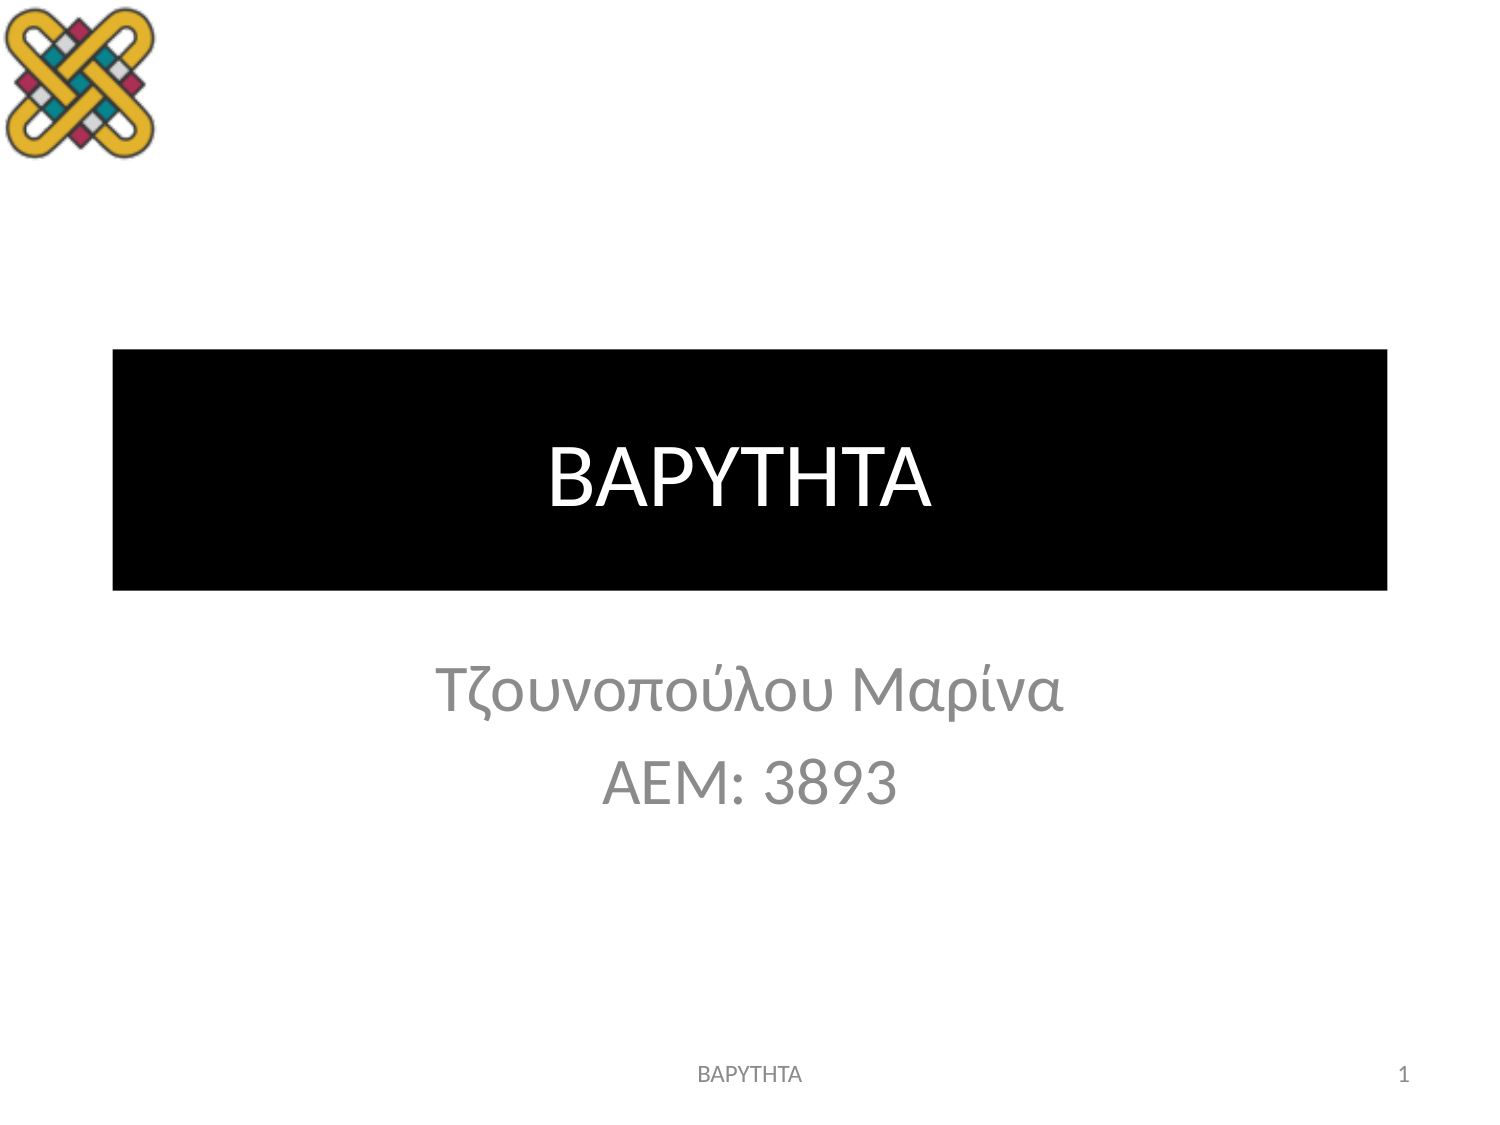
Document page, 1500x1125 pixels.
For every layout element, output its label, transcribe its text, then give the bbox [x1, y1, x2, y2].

title ΒΑΡΥΤΗΤΑ [112, 349, 1388, 591]
picture [0, 0, 161, 165]
subtitle Τζουνοπούλου Μαρίνα ΑΕΜ: 3893 [225, 637, 1275, 925]
slide_number 1 [1074, 1042, 1425, 1103]
footer ΒΑΡΥΤΗΤΑ [512, 1042, 988, 1103]
